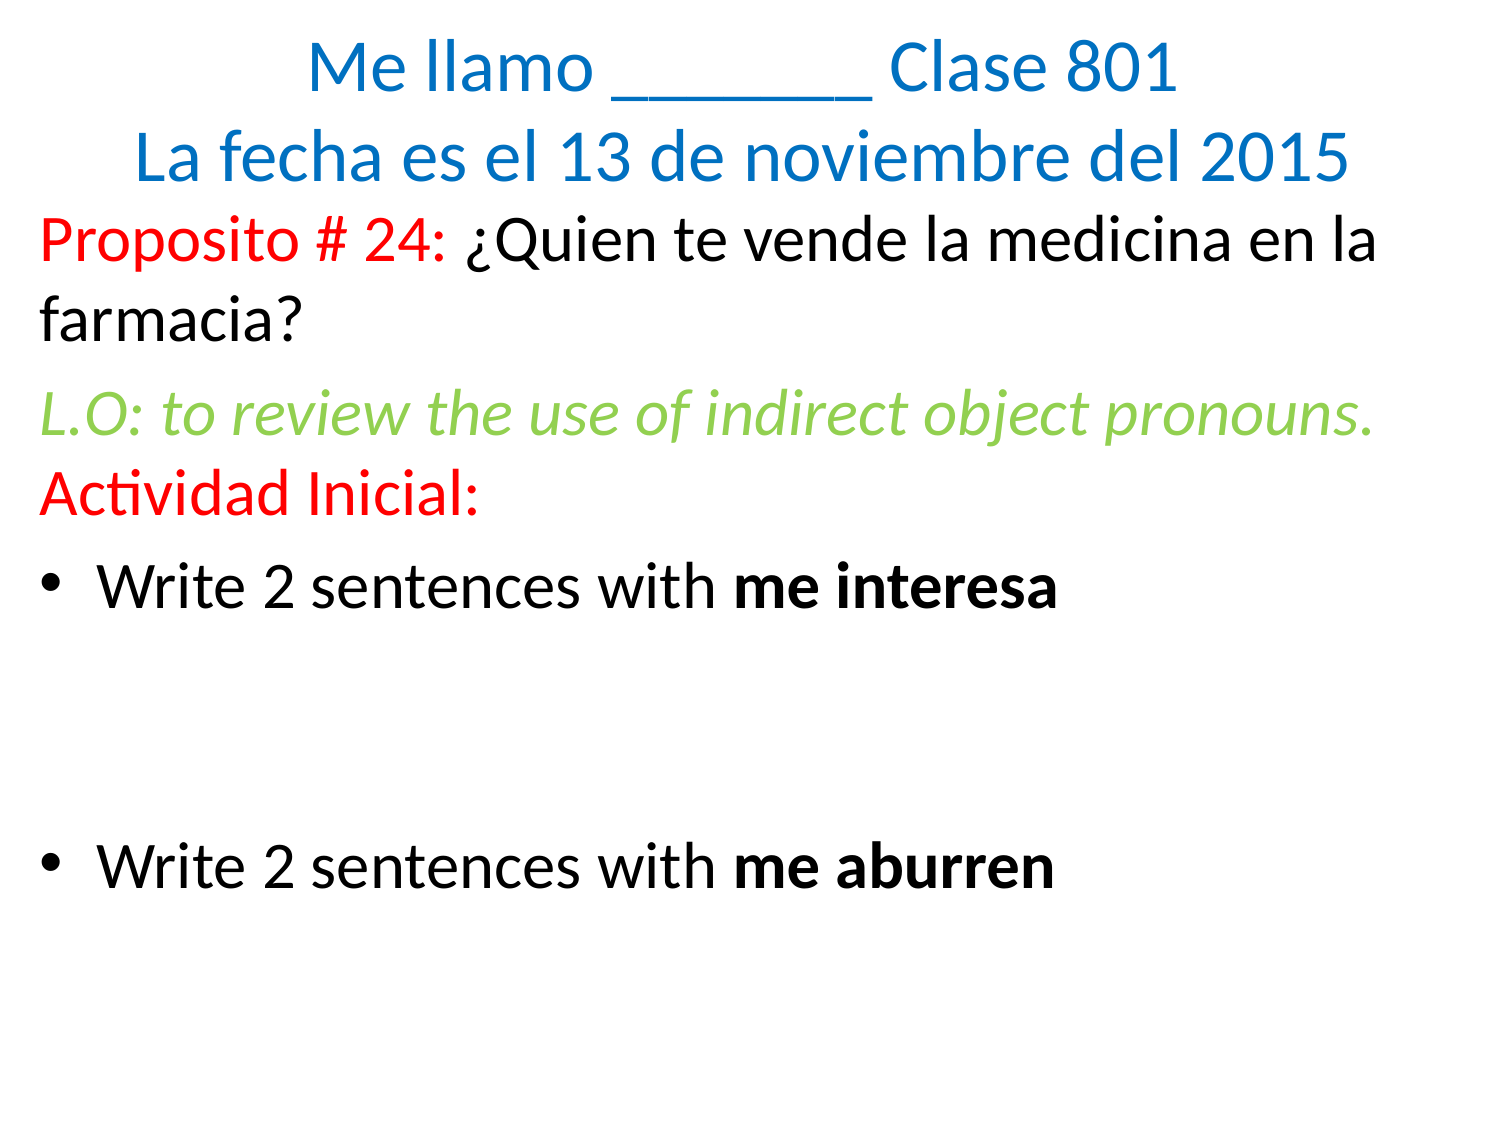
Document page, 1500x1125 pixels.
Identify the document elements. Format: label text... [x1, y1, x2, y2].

list Proposito # 24: ¿Quien te vende la medicina en la farmacia? L.O: to review the use of indirect object pronouns. Actividad Inicial: Write 2 sentences with me interesa Write 2 sentences with me aburren [24, 187, 1488, 1075]
title Me llamo _______ Clase 801 La fecha es el 13 de noviembre del 2015 [50, 12, 1438, 187]
